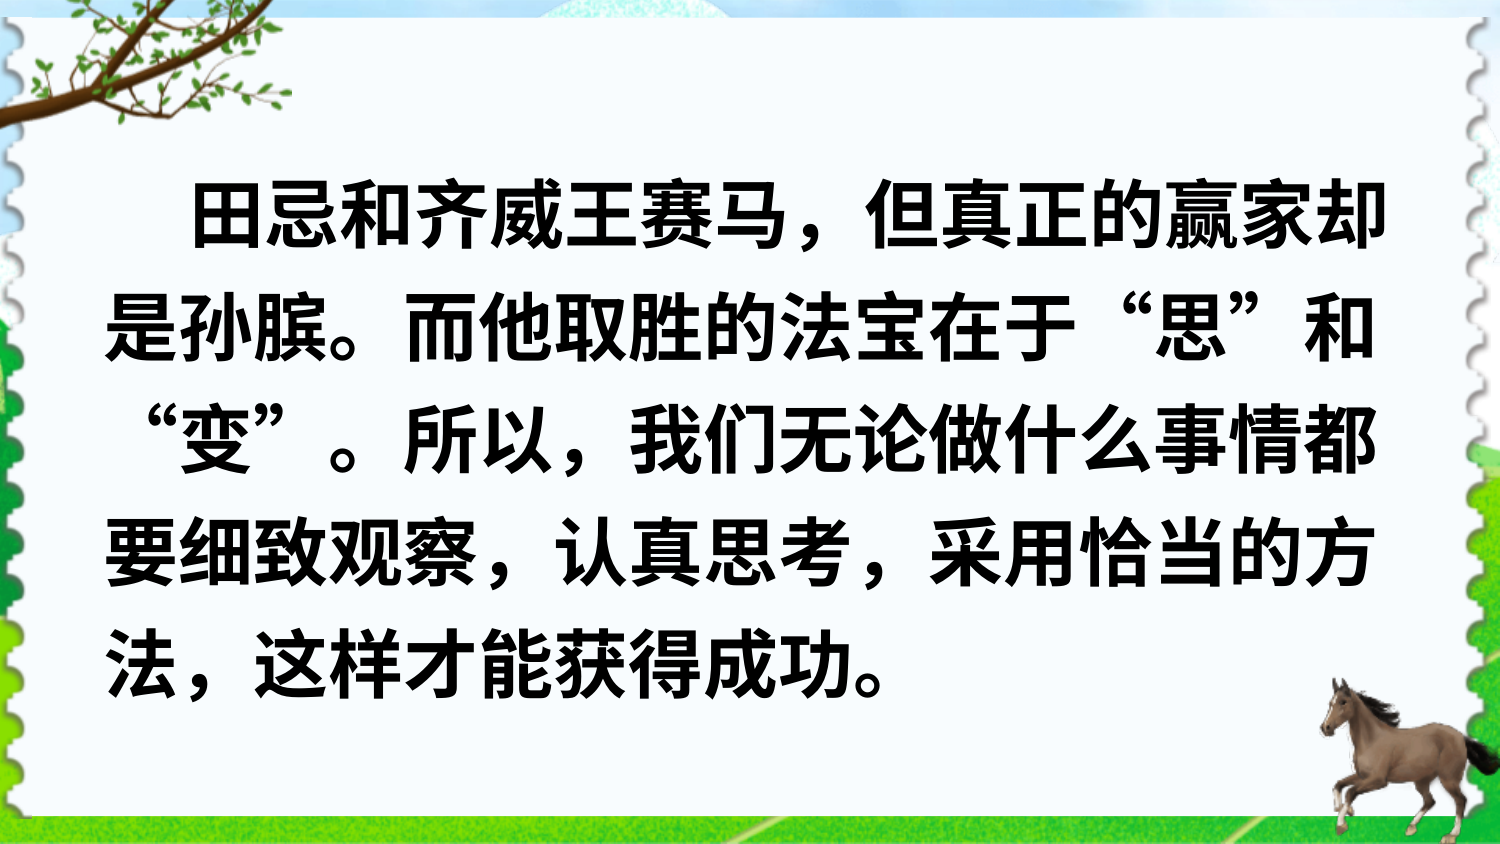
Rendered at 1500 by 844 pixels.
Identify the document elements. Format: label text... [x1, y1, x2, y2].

text_box 田忌和齐威王赛马，但真正的赢家却是孙膑。而他取胜的法宝在于“思”和“变”。所以，我们无论做什么事情都要细致观察，认真思考，采用恰当的方法，这样才能获得成功。 [88, 138, 1412, 716]
picture [0, 0, 1500, 844]
